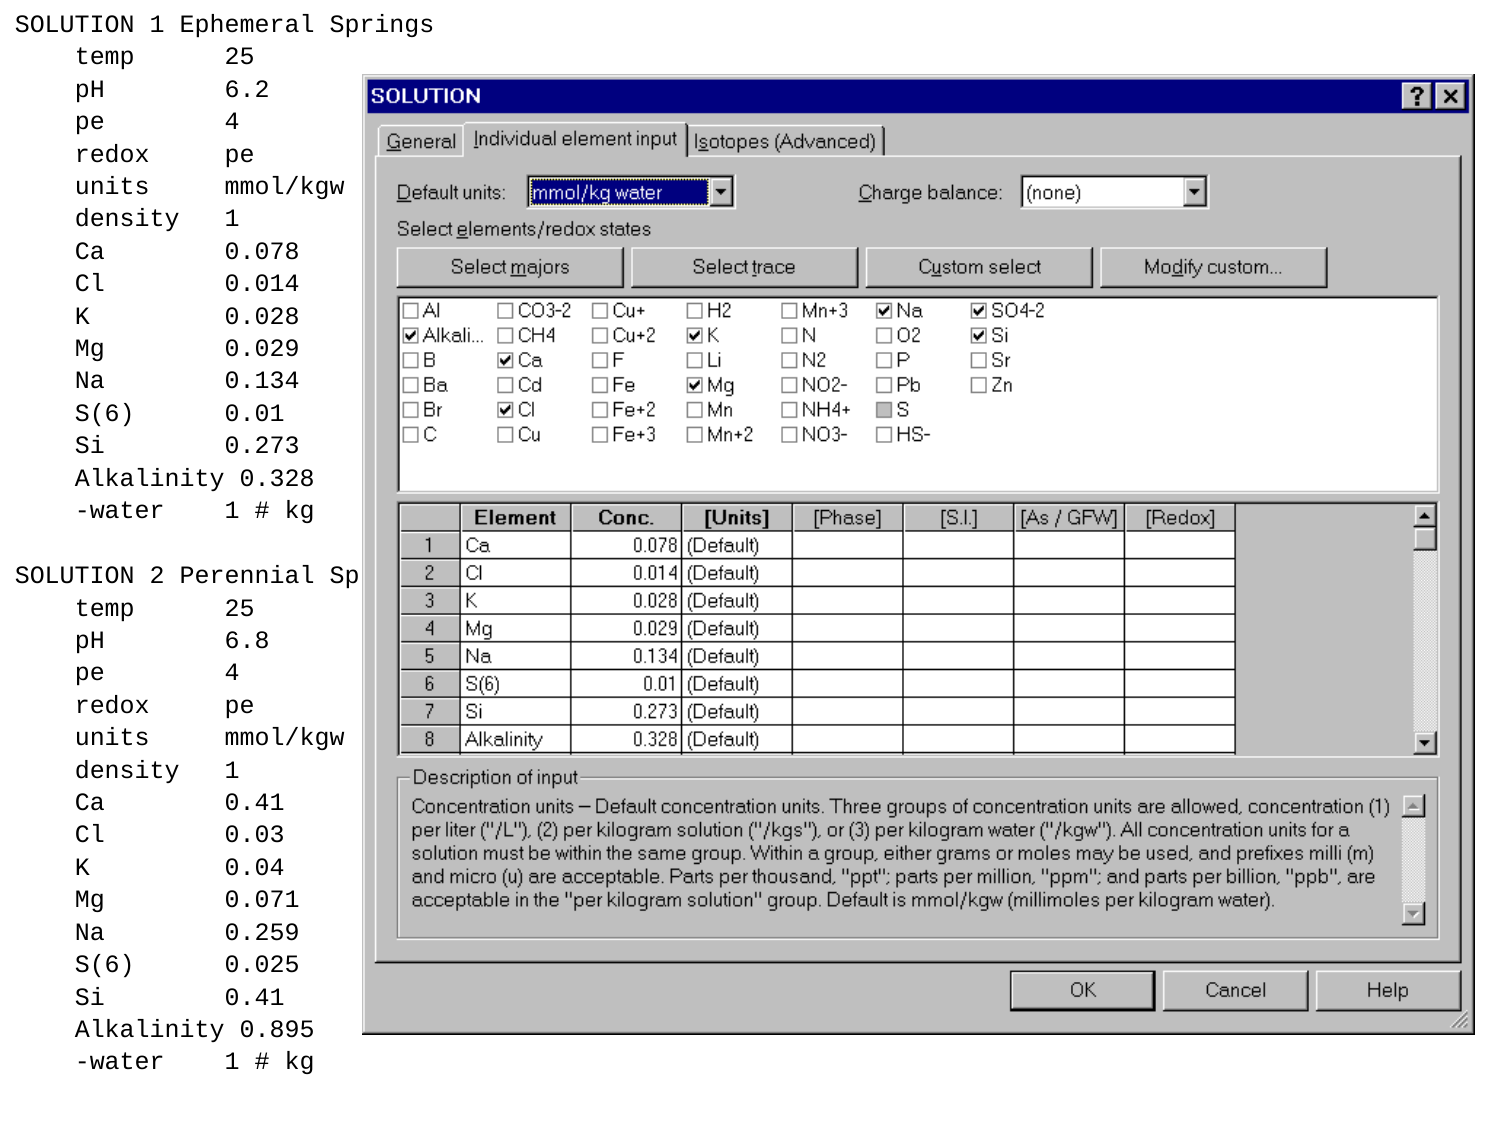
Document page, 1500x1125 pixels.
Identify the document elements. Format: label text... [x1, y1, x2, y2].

picture [362, 74, 1476, 1035]
text_box SOLUTION 1 Ephemeral Springs temp 25 pH 6.2 pe 4 redox pe units mmol/kgw density 1 Ca 0.078 Cl 0.014 K 0.028 Mg 0.029 Na 0.134 S(6) 0.01 Si 0.273 Alkalinity 0.328 -water 1 # kg SOLUTION 2 Perennial Springs temp 25 pH 6.8 pe 4 redox pe units mmol/kgw density 1 Ca 0.41 Cl 0.03 K 0.04 Mg 0.071 Na 0.259 S(6) 0.025 Si 0.41 Alkalinity 0.895 -water 1 # kg [0, 0, 575, 1083]
